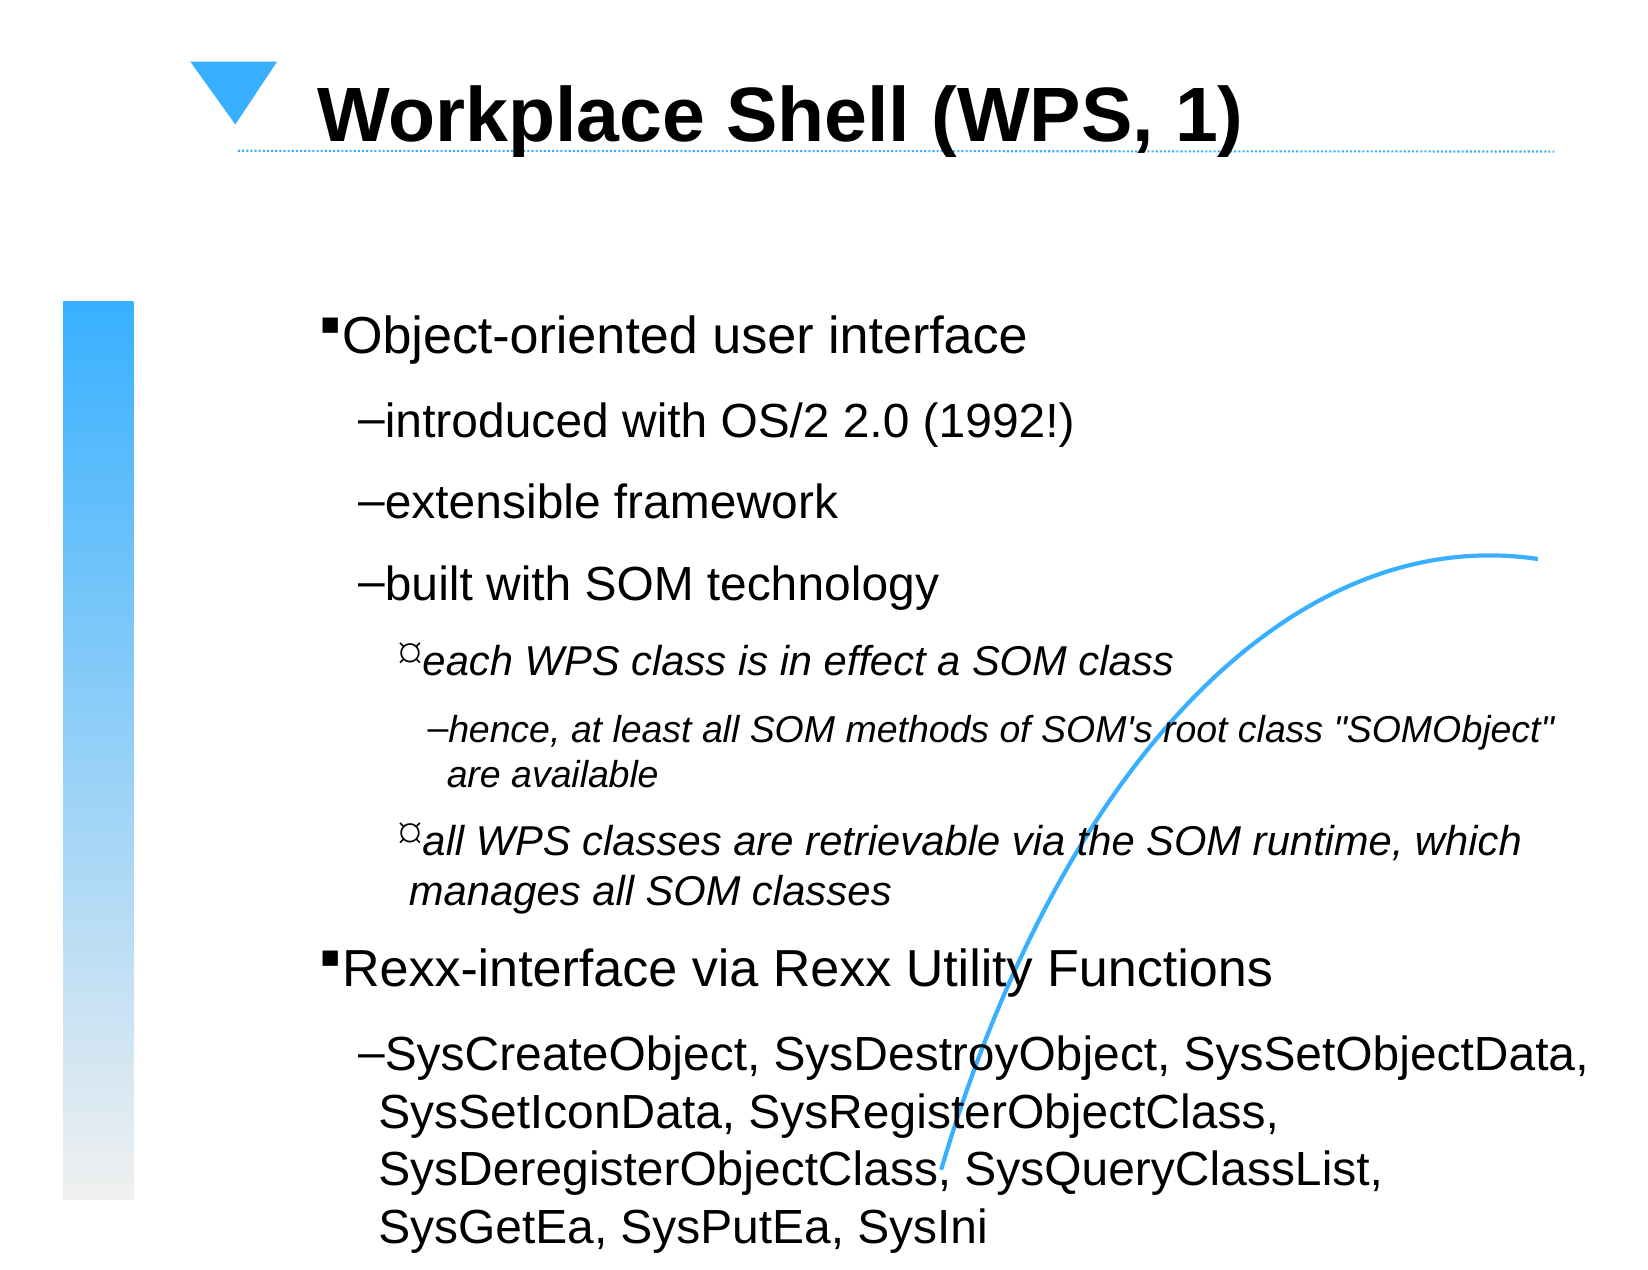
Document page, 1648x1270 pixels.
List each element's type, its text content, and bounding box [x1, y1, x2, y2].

text_box Workplace Shell (WPS, 1) [317, 64, 1549, 158]
text_box [190, 61, 278, 125]
text_box Object-oriented user interface introduced with OS/2 2.0 (1992!) extensible framework built with SOM technology each WPS class is in effect a SOM class hence, at least all SOM methods of SOM's root class "SOMObject" are available all WPS classes are retrievable via the SOM runtime, which manages all SOM classes Rexx-interface via Rexx Utility Functions SysCreateObject, SysDestroyObject, SysSetObjectData, SysSetIconData, SysRegisterObjectClass, SysDeregisterObjectClass, SysQueryClassList, SysGetEa, SysPutEa, SysIni [318, 301, 1600, 1253]
text_box [63, 301, 134, 1200]
